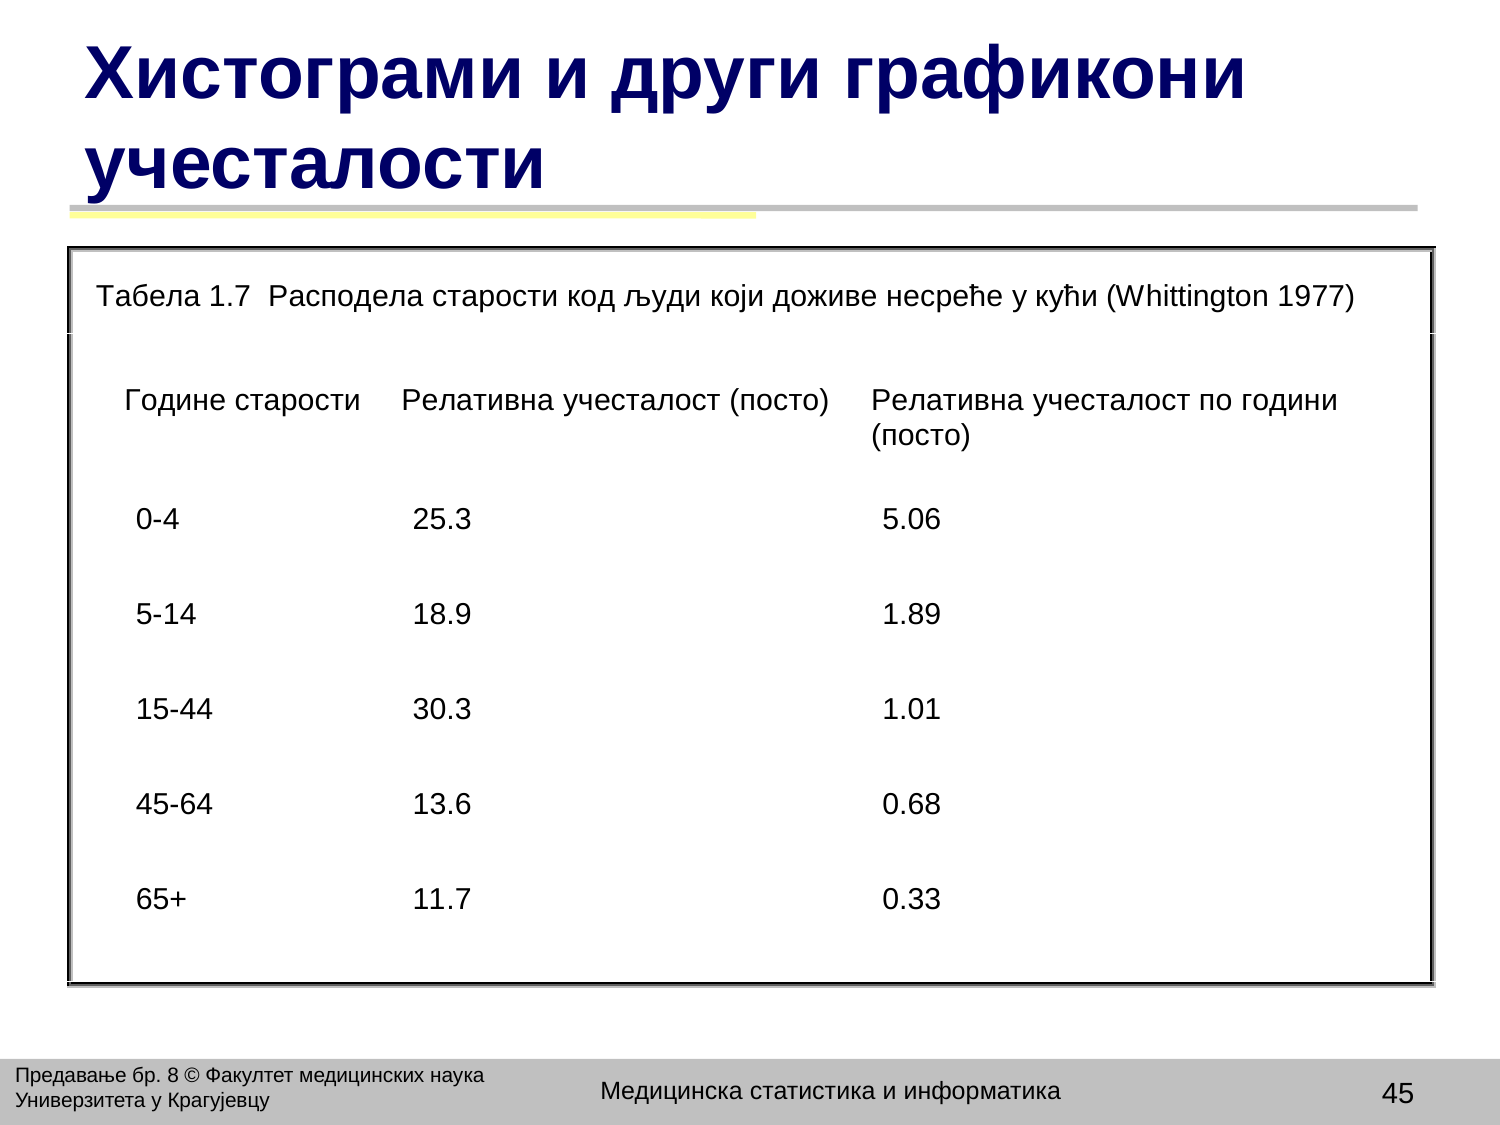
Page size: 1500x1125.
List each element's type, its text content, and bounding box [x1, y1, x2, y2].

slide_number 45 [1164, 1066, 1430, 1125]
slide_number Предавање бр. 8 © Факултет медицинских наука Универзитета у Крагујевцу [0, 1053, 614, 1108]
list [20, 245, 1481, 1042]
footer Медицинска статистика и информатика [512, 1066, 1151, 1125]
title Хистограми и други графикони учесталости [69, 19, 1426, 208]
